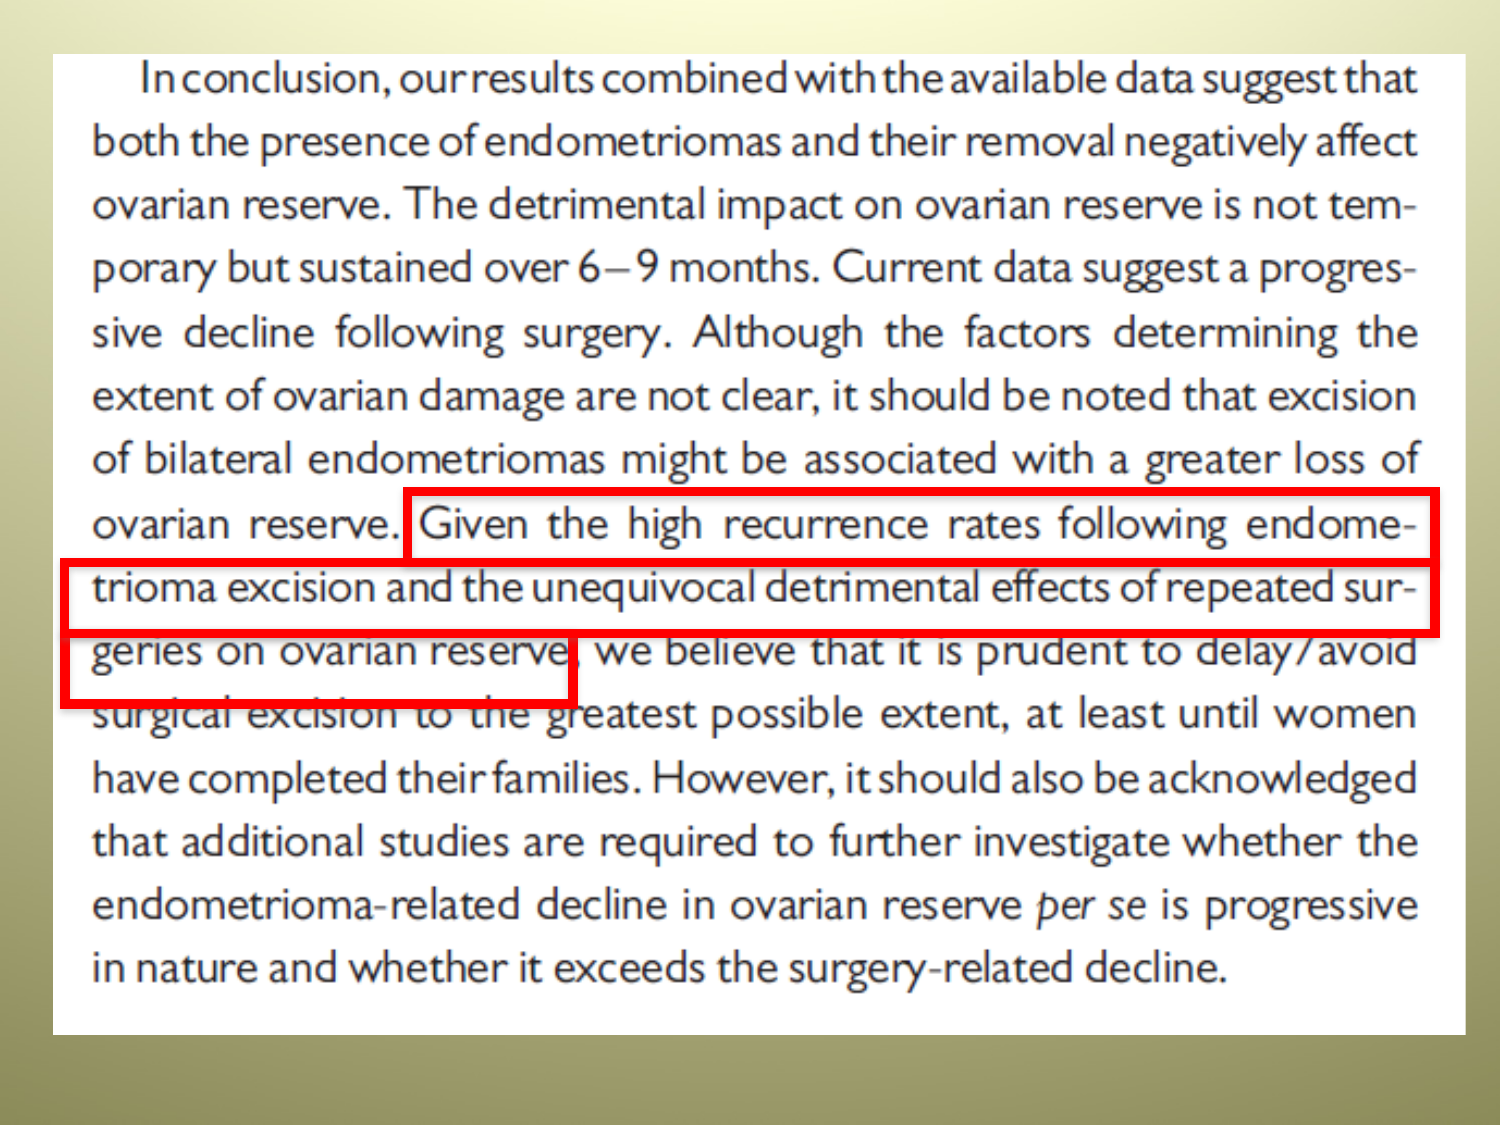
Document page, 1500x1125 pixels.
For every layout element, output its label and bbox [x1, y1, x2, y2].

picture [0, 0, 1500, 1125]
list [52, 54, 1466, 1035]
